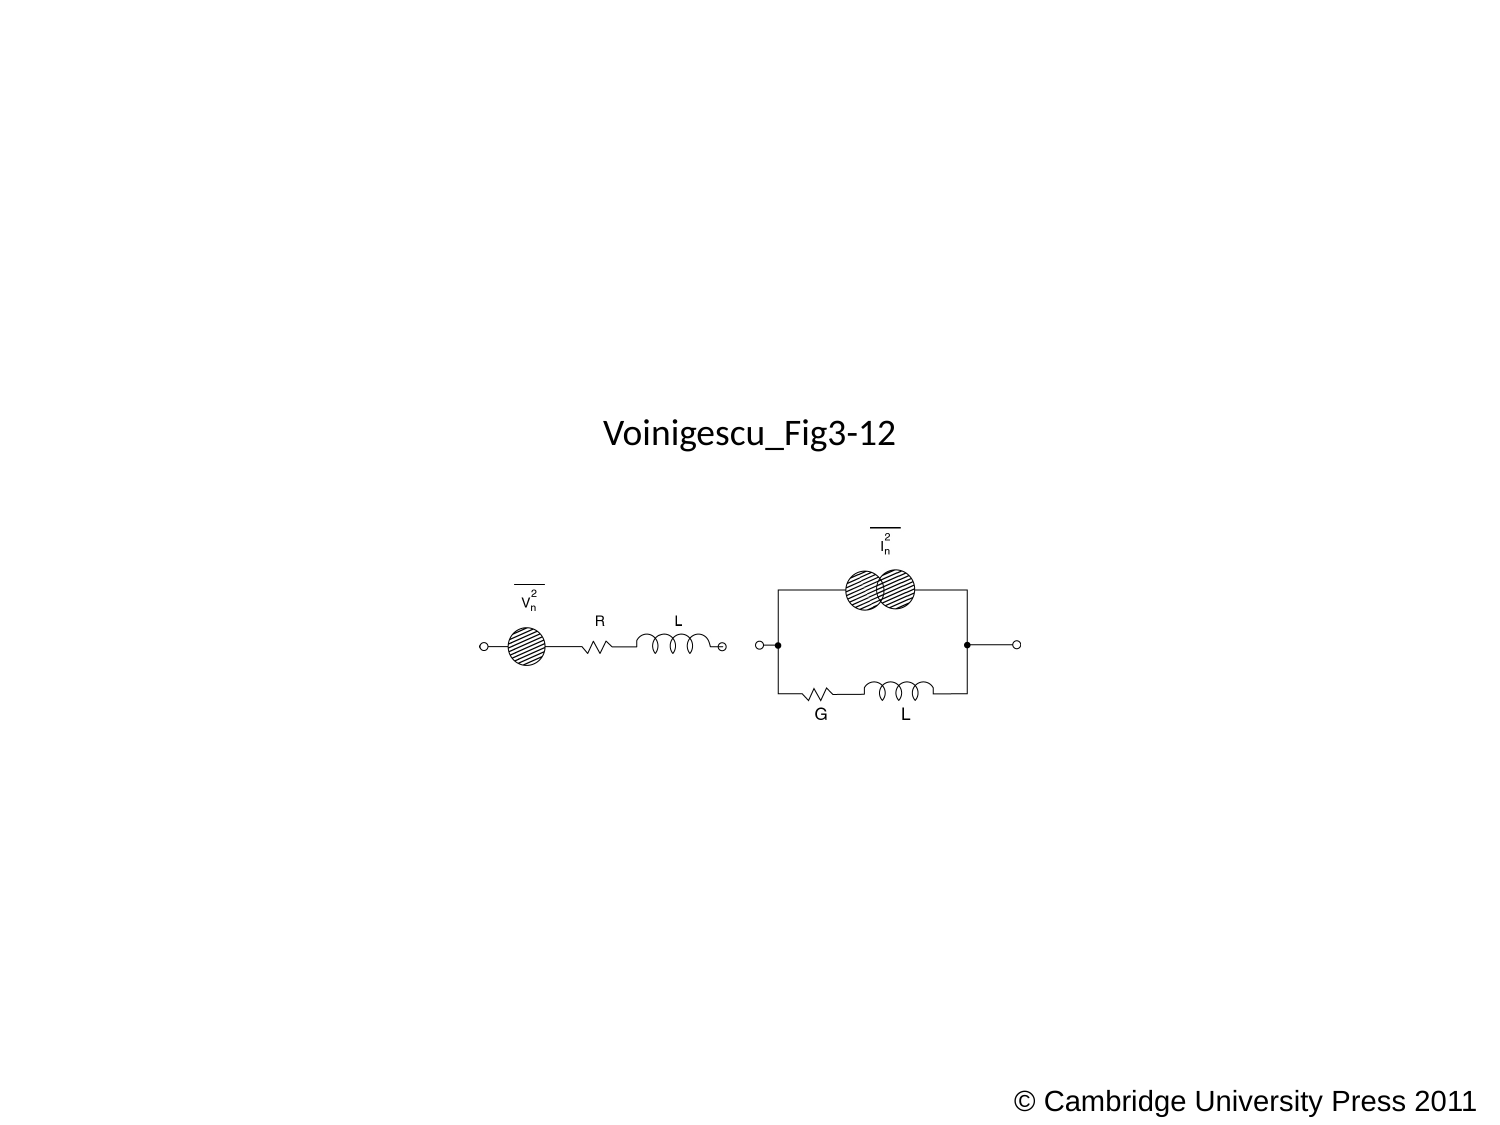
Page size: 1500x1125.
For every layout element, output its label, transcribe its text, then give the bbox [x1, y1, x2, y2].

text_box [479, 400, 1021, 725]
text_box © Cambridge University Press 2011 [907, 1074, 1493, 1125]
